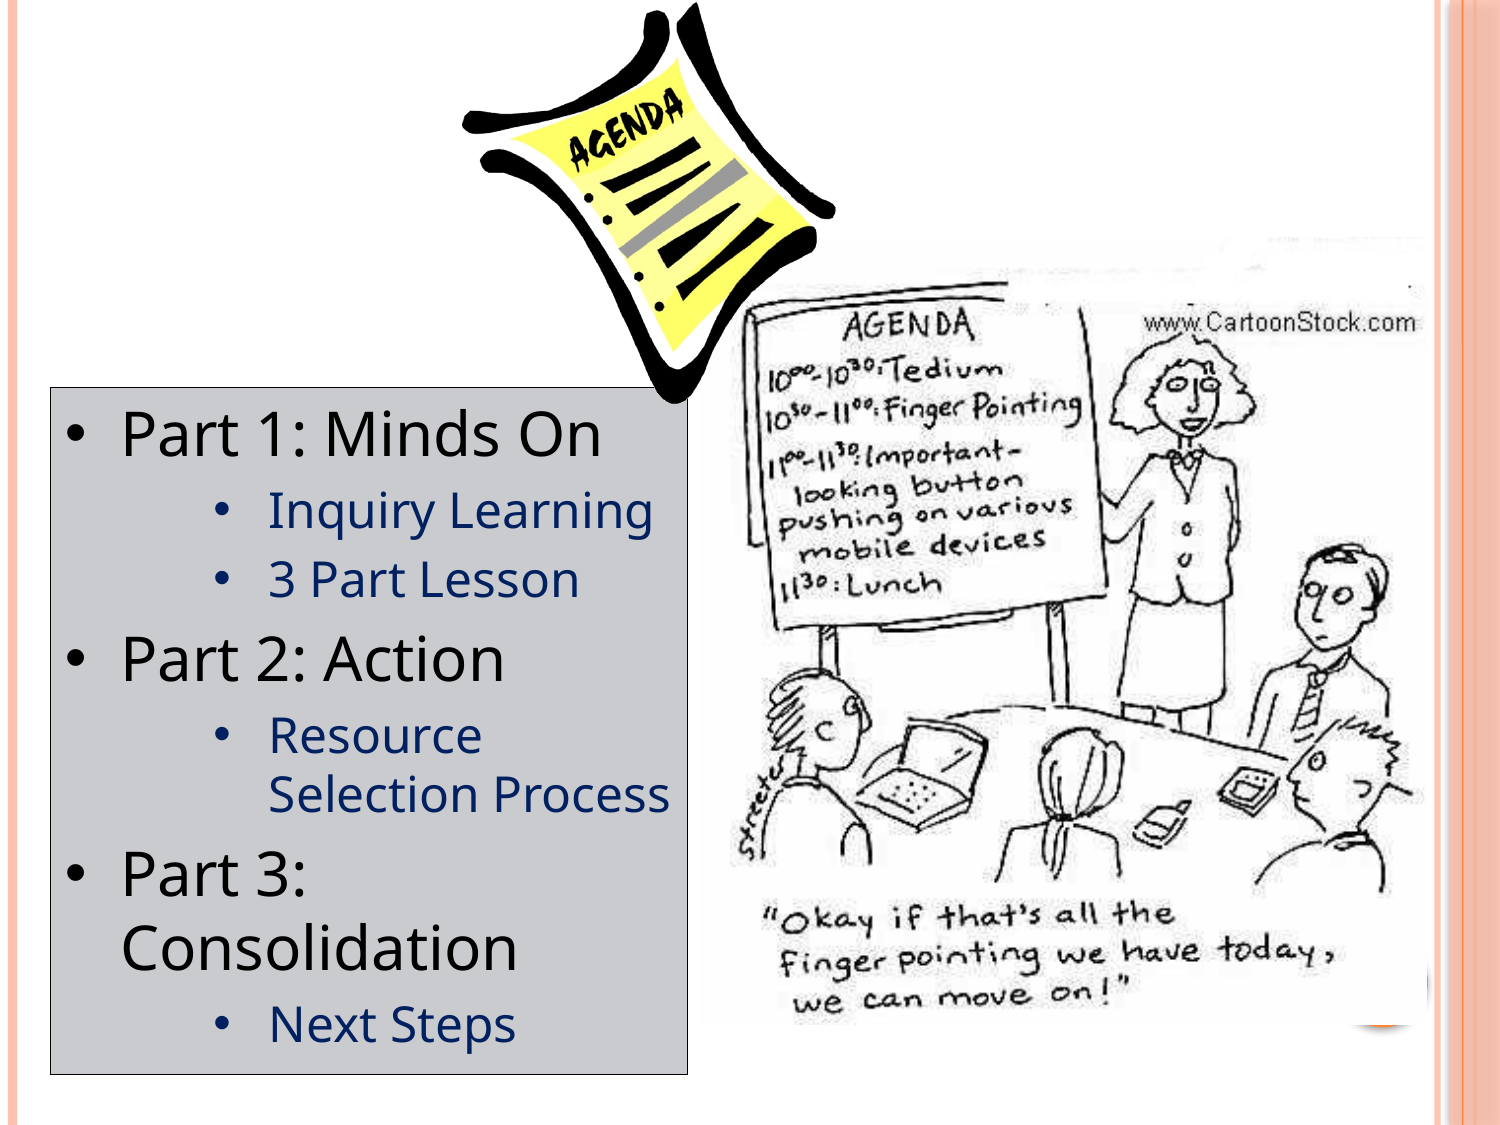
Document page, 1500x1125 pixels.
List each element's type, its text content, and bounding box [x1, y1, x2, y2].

picture [461, 0, 1427, 1026]
text_box Part 1: Minds On Inquiry Learning 3 Part Lesson Part 2: Action Resource Selection Process Part 3: Consolidation Next Steps [50, 387, 688, 1075]
